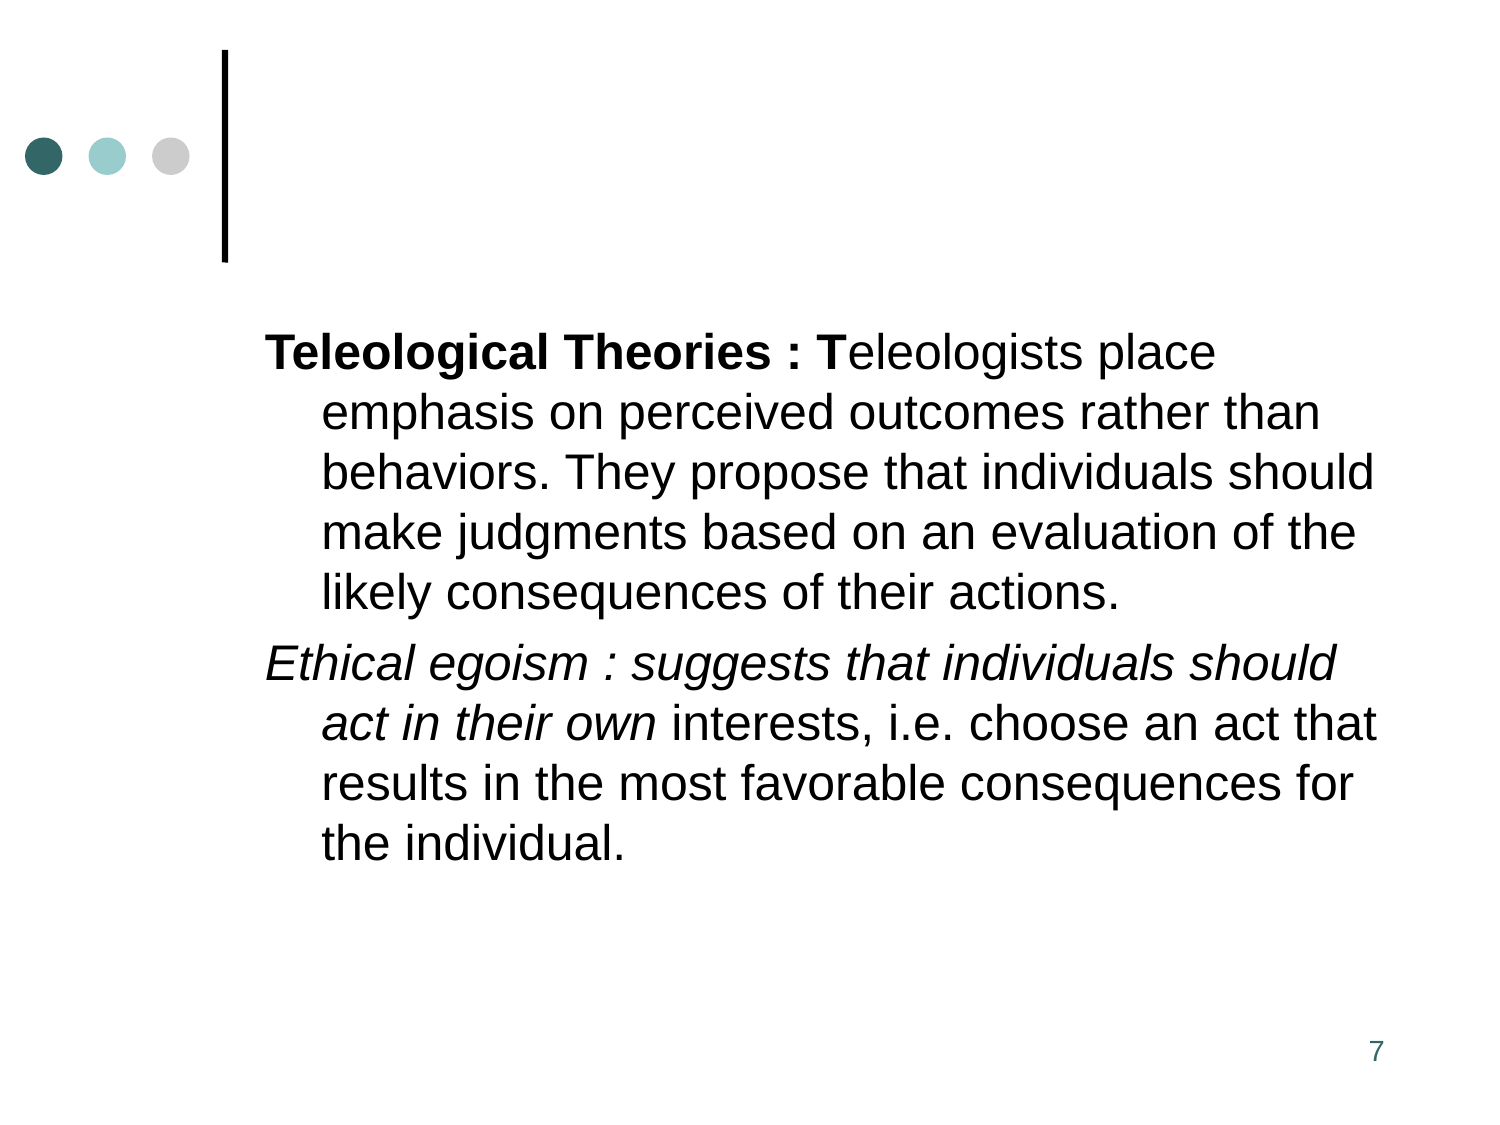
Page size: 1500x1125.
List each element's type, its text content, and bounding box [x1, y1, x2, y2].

list Teleological Theories : Teleologists place emphasis on perceived outcomes rather than behaviors. They propose that individuals should make judgments based on an evaluation of the likely consequences of their actions. Ethical egoism : suggests that individuals should act in their own interests, i.e. choose an act that results in the most favorable consequences for the individual. [249, 312, 1400, 988]
slide_number 7 [1187, 1025, 1400, 1100]
